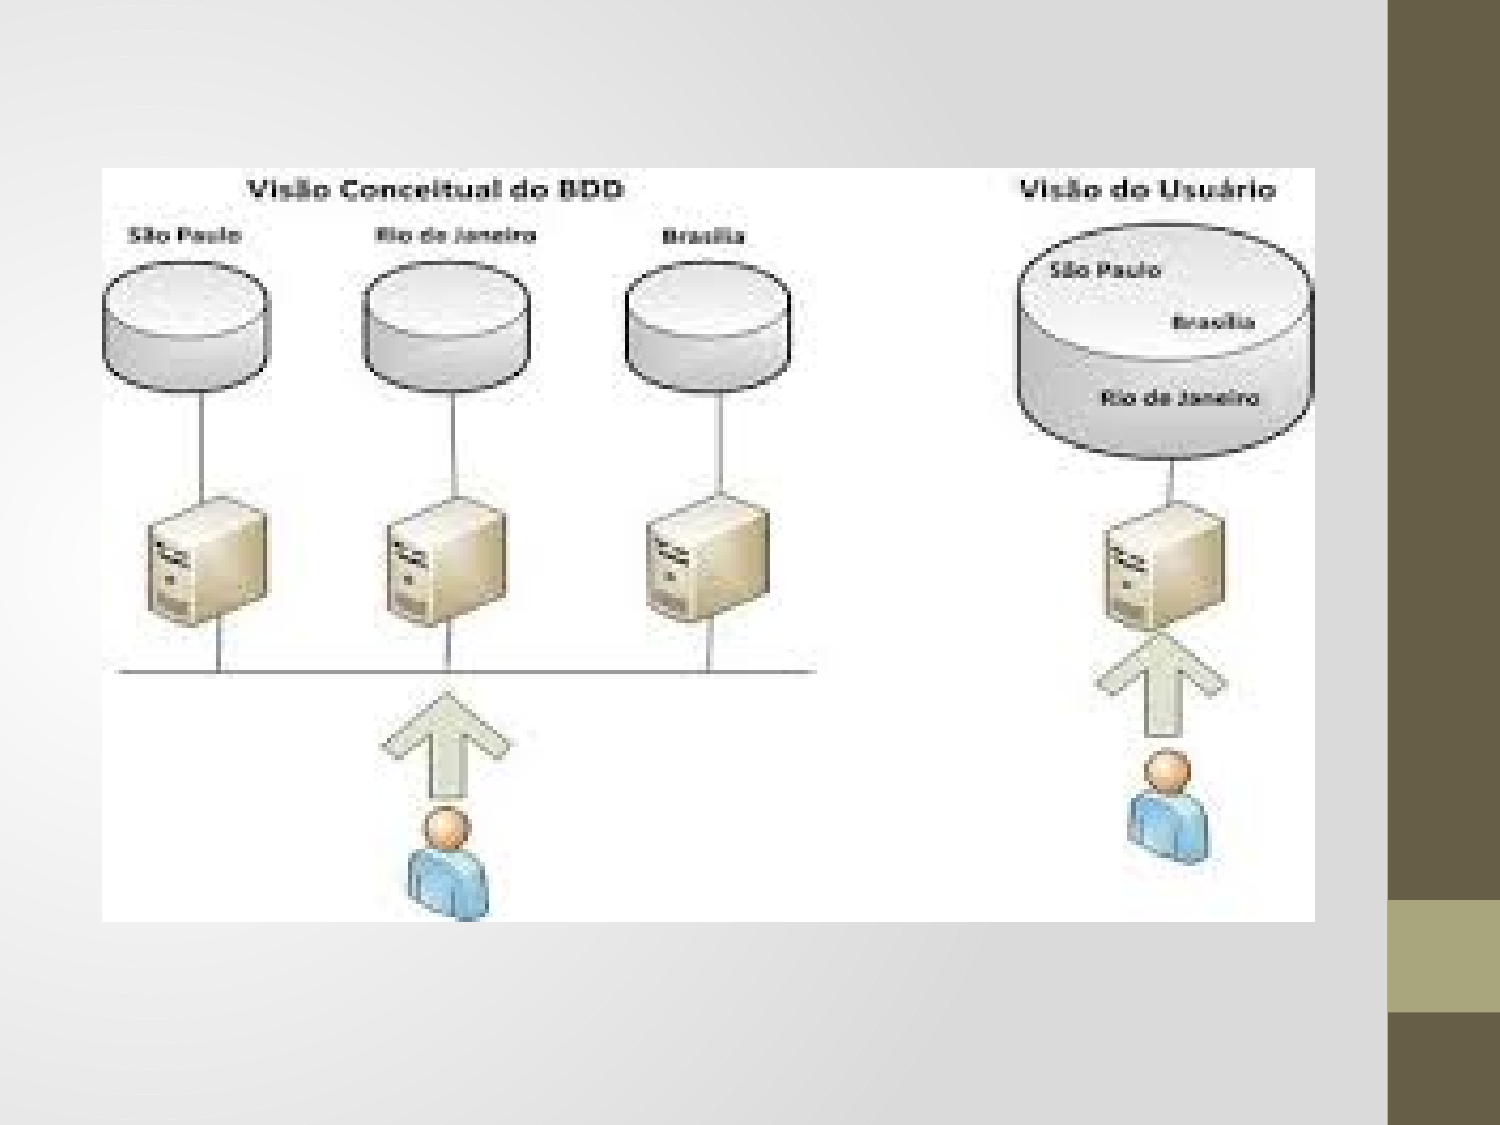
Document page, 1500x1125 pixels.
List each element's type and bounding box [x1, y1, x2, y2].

picture [102, 167, 1316, 922]
